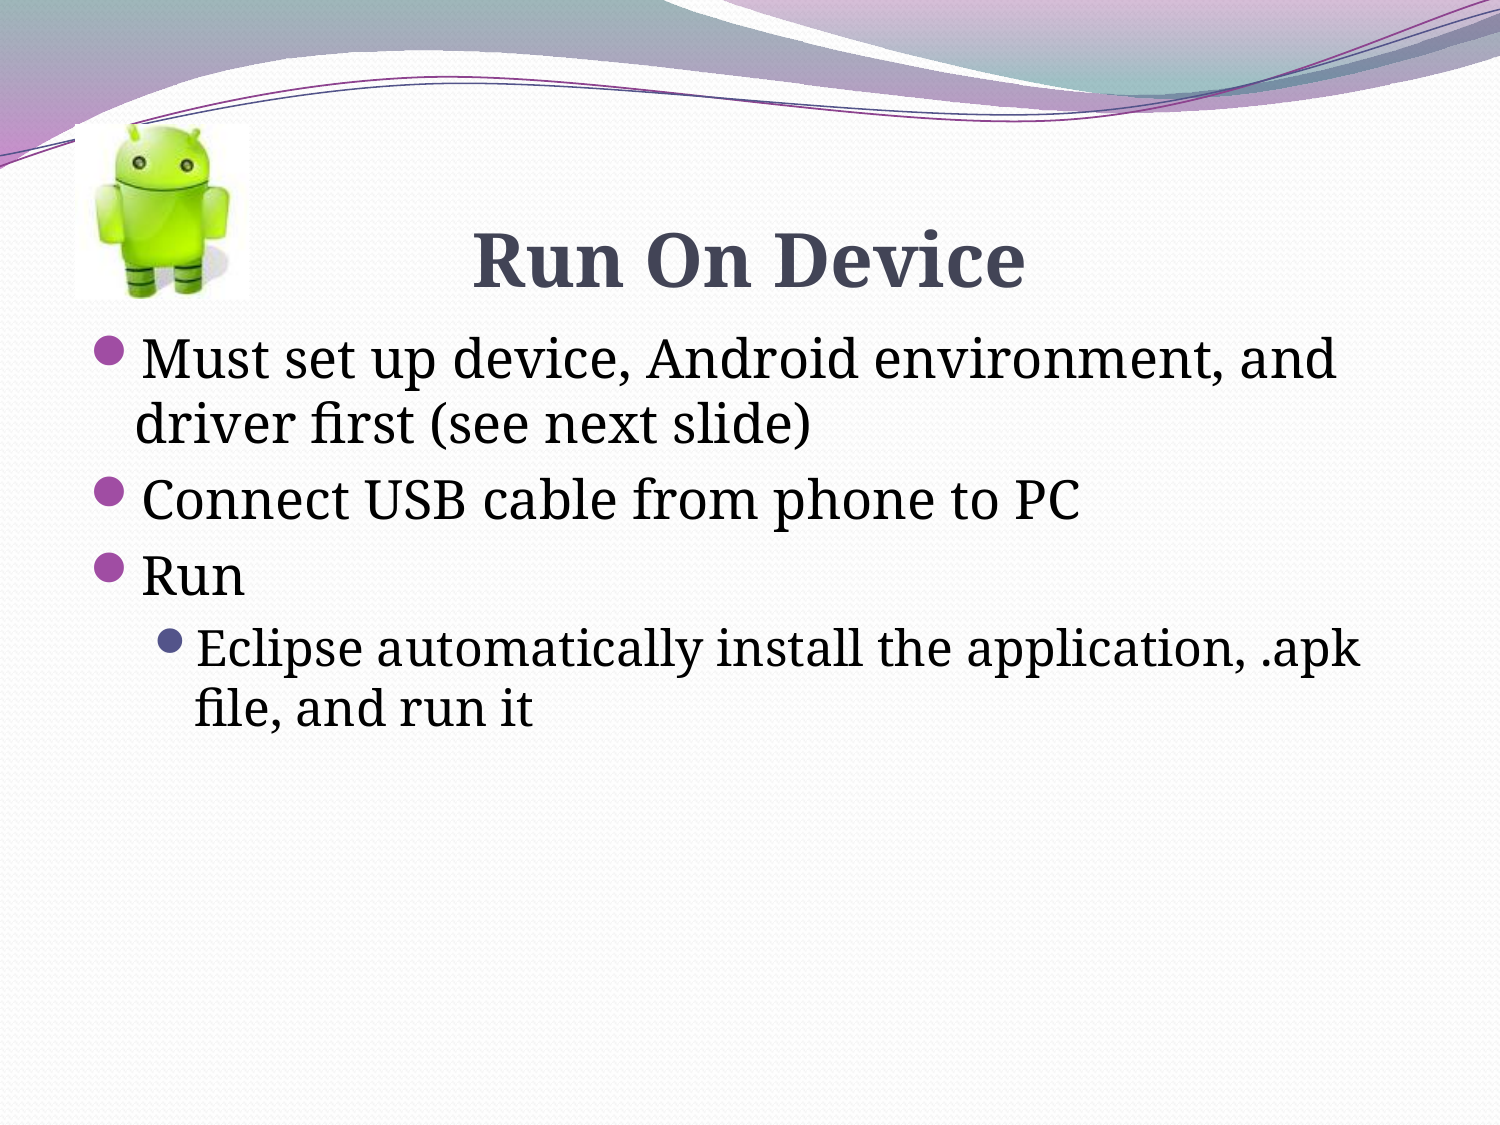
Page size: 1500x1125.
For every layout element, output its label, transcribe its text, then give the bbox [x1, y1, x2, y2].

title Run On Device [75, 115, 1425, 303]
list Must set up device, Android environment, and driver first (see next slide) Connect USB cable from phone to PC Run Eclipse automatically install the application, .apk file, and run it [75, 317, 1425, 1038]
